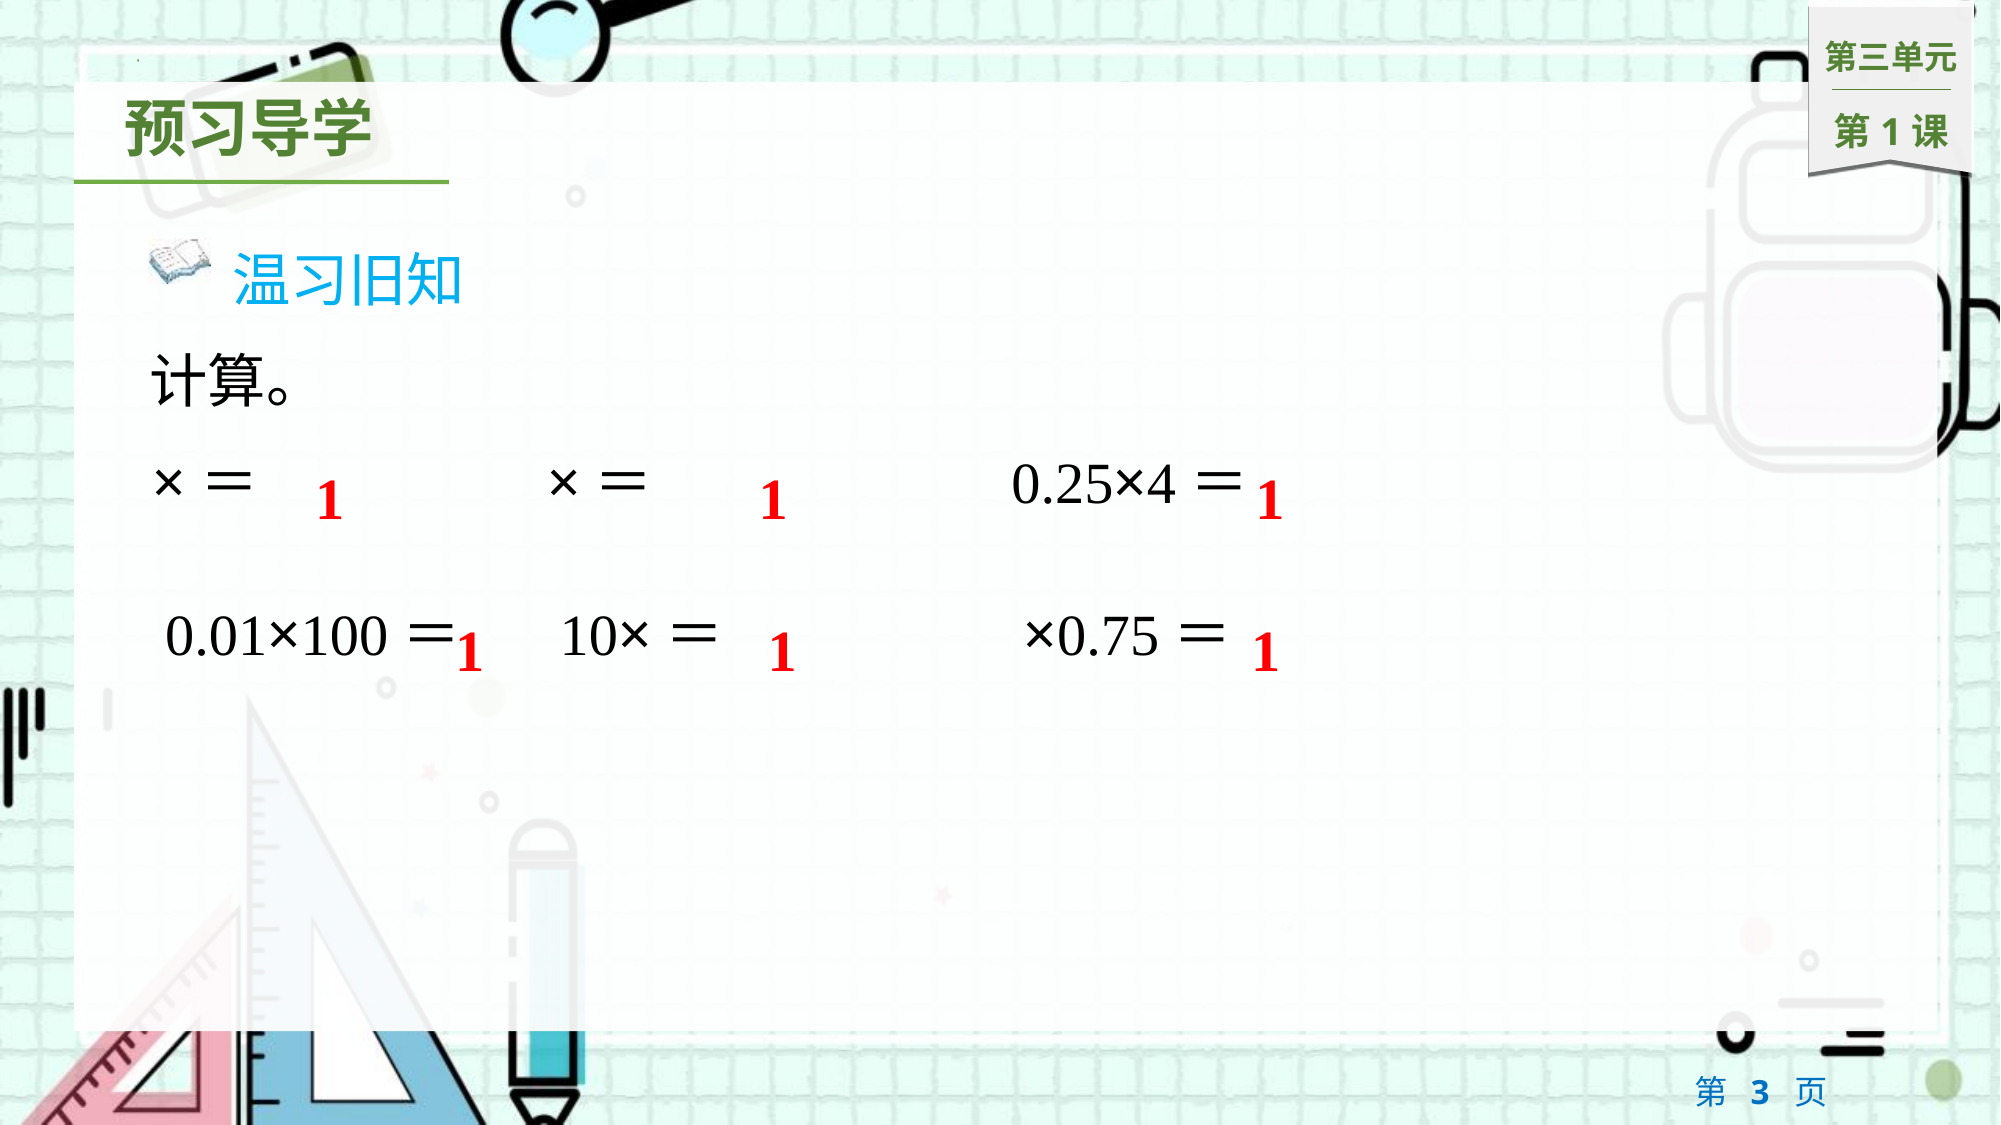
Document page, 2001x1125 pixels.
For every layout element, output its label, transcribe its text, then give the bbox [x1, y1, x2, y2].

text_box 1 [752, 554, 812, 707]
picture [148, 238, 211, 284]
text_box 1 [744, 402, 803, 556]
text_box 1 [1236, 554, 1295, 707]
picture [1938, 168, 1971, 176]
text_box 1 [300, 402, 359, 556]
text_box 计算。 [149, 309, 325, 415]
text_box 温习旧知 [144, 208, 466, 314]
text_box 1 [1240, 402, 1300, 556]
picture [0, 0, 2000, 1125]
text_box 1 [440, 554, 499, 707]
